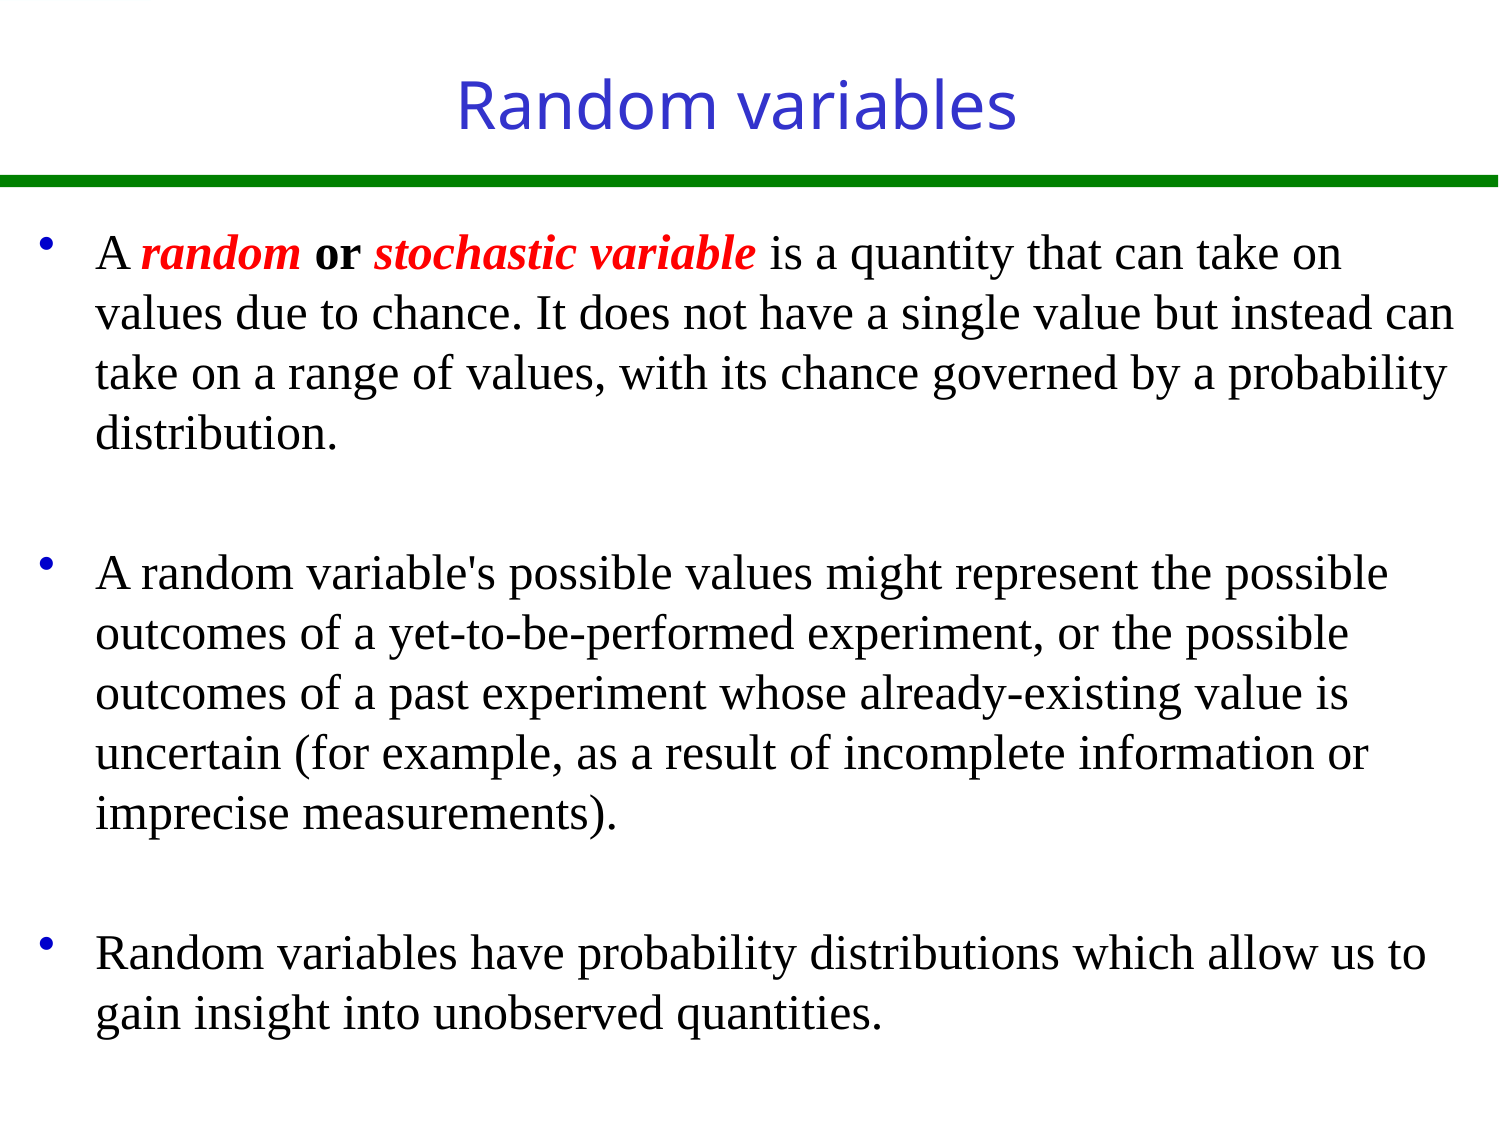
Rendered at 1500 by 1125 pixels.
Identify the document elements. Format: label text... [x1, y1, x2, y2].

title Random variables [174, 11, 1301, 151]
list A random or stochastic variable is a quantity that can take on values due to chance. It does not have a single value but instead can take on a range of values, with its chance governed by a probability distribution. A random variable's possible values might represent the possible outcomes of a yet-to-be-performed experiment, or the possible outcomes of a past experiment whose already-existing value is uncertain (for example, as a result of incomplete information or imprecise measurements). Random variables have probability distributions which allow us to gain insight into unobserved quantities. [24, 211, 1476, 888]
